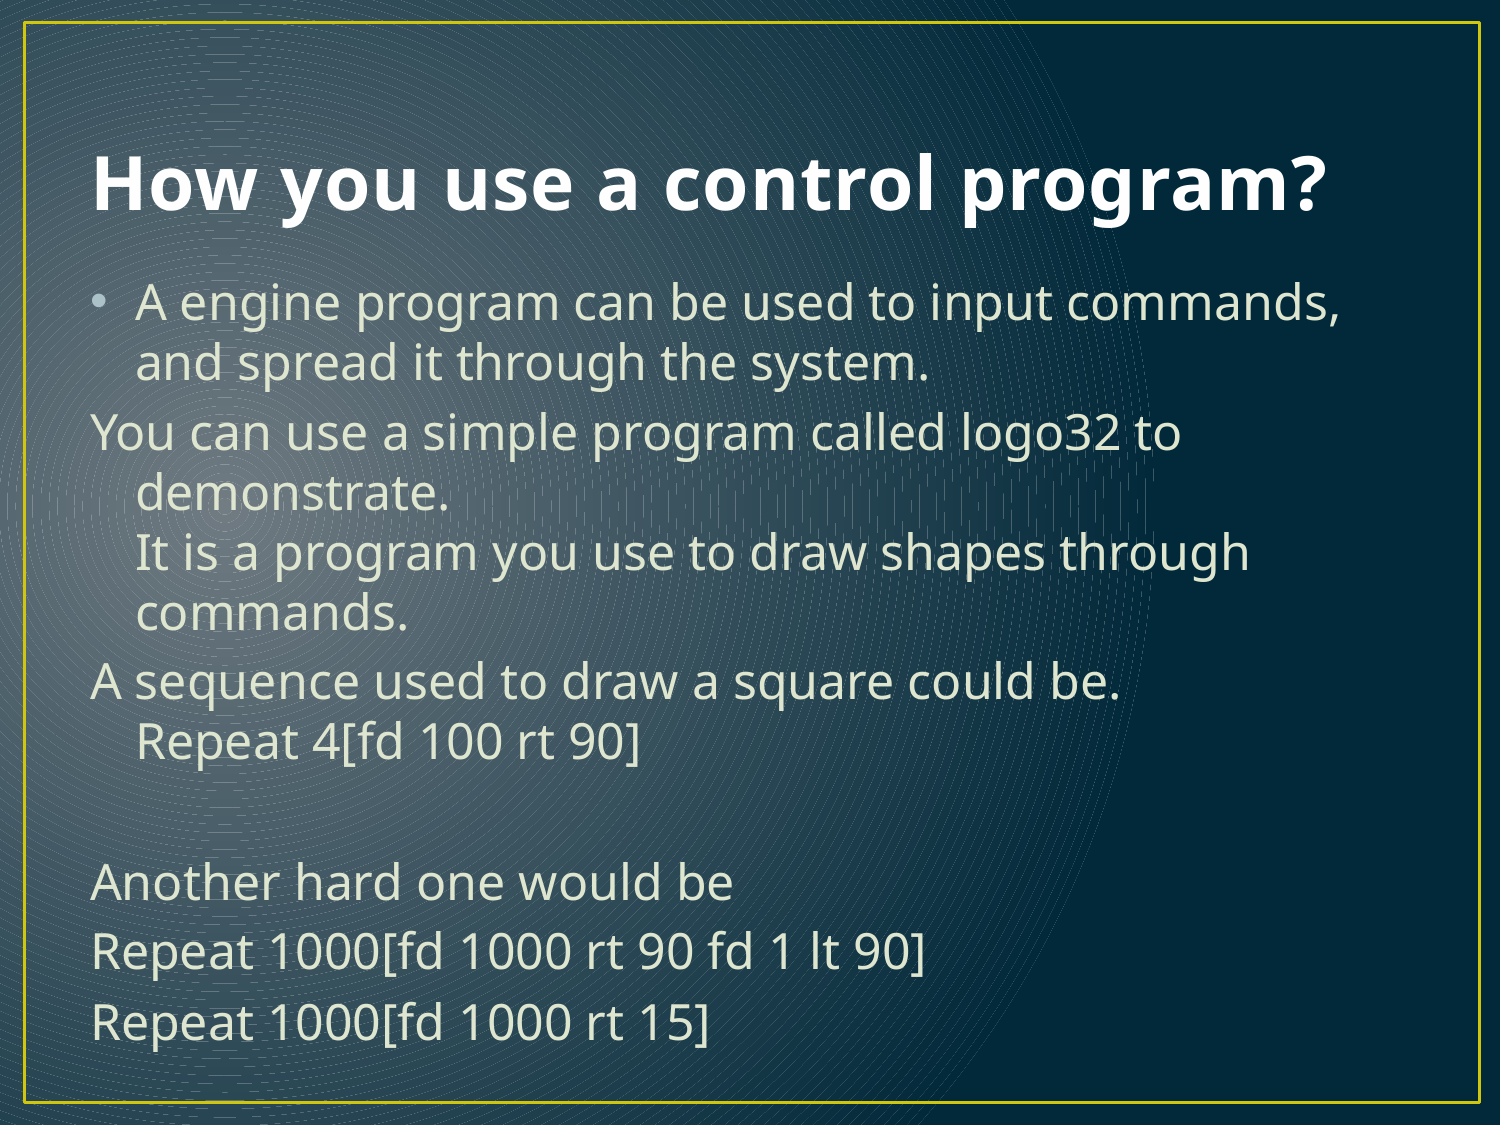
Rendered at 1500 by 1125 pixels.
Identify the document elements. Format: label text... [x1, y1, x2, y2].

title How you use a control program? [75, 45, 1425, 233]
list A engine program can be used to input commands, and spread it through the system. You can use a simple program called logo32 to demonstrate. It is a program you use to draw shapes through commands. A sequence used to draw a square could be. Repeat 4[fd 100 rt 90] Another hard one would be Repeat 1000[fd 1000 rt 90 fd 1 lt 90] Repeat 1000[fd 1000 rt 15] [75, 262, 1425, 1005]
